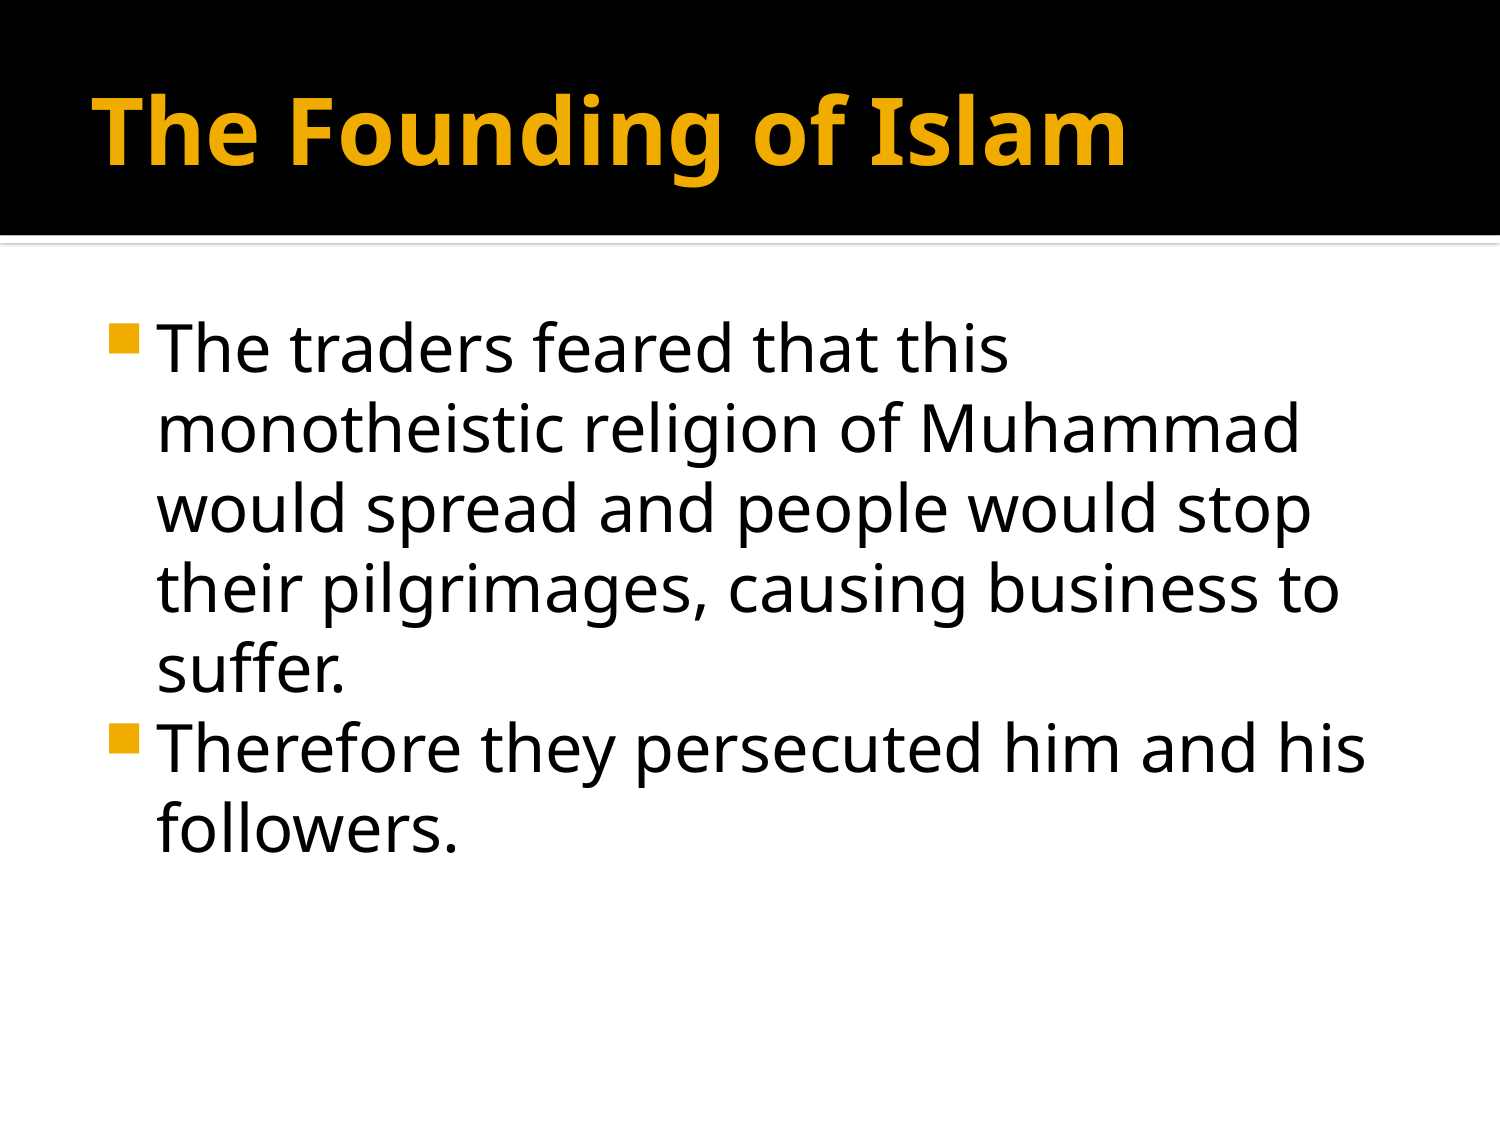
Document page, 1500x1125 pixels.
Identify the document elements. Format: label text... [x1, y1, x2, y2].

list The traders feared that this monotheistic religion of Muhammad would spread and people would stop their pilgrimages, causing business to suffer. Therefore they persecuted him and his followers. [75, 291, 1425, 1050]
title The Founding of Islam [75, 25, 1425, 231]
